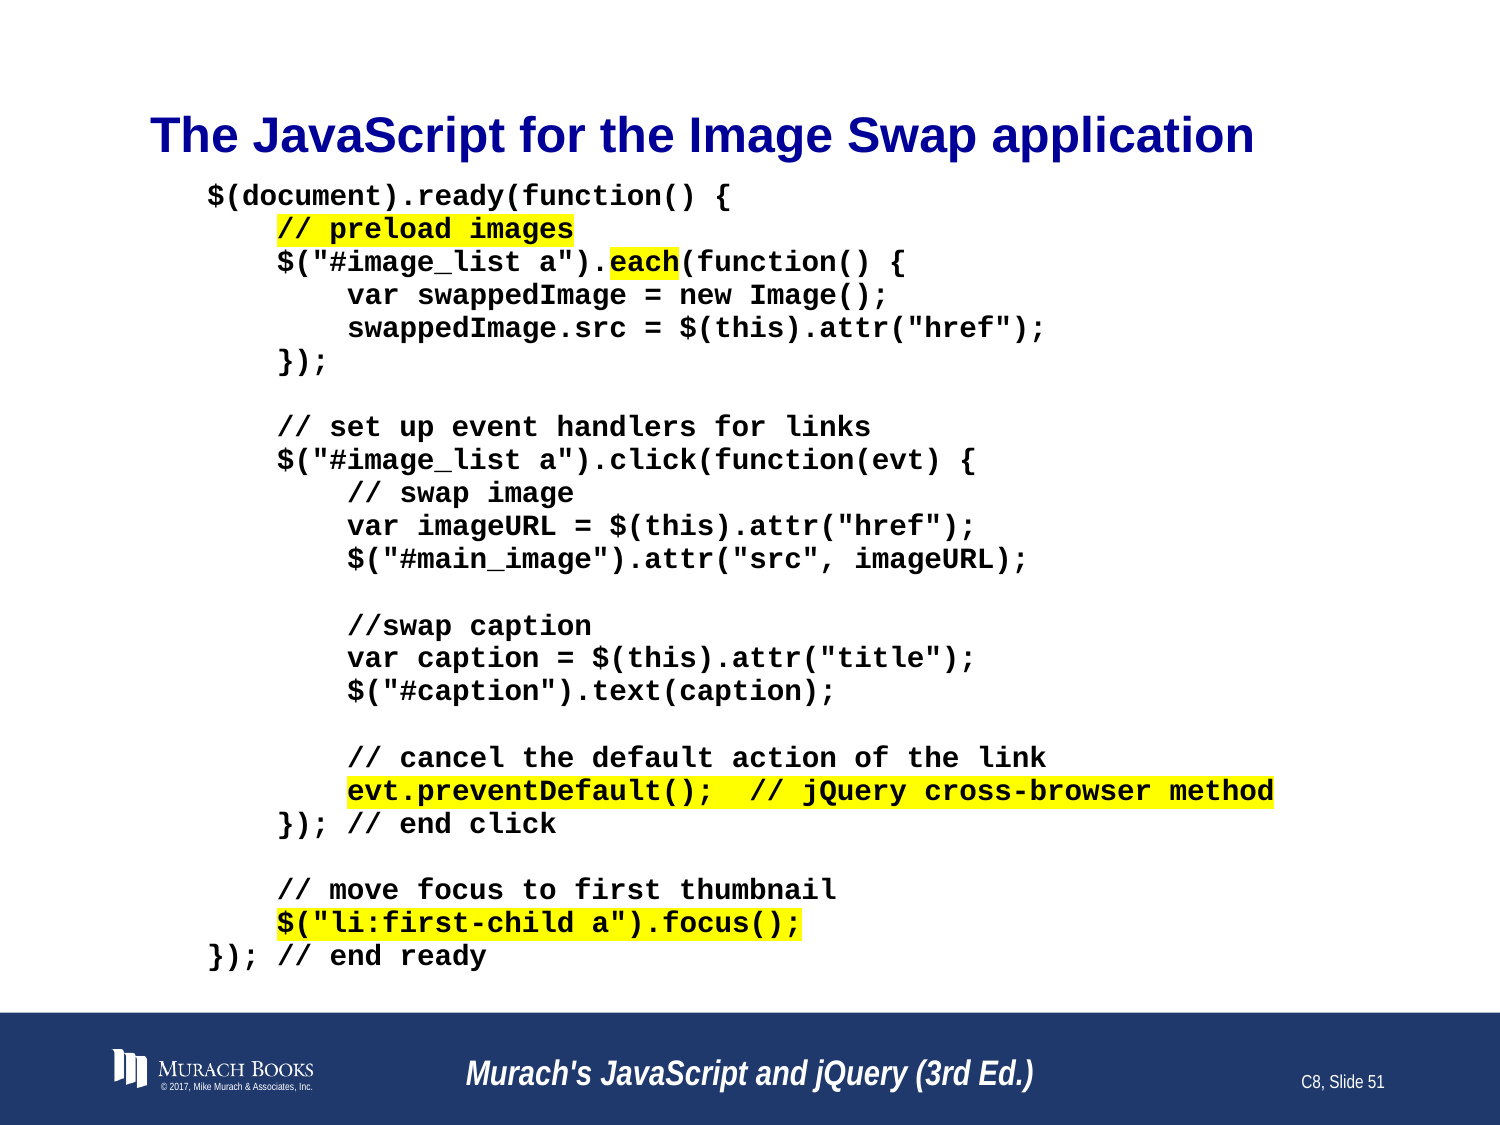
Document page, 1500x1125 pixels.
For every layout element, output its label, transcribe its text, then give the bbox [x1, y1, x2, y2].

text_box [149, 180, 1350, 1013]
footer © 2017, Mike Murach & Associates, Inc. [12, 1025, 463, 1100]
title The JavaScript for the Image Swap application [150, 102, 1350, 164]
slide_number Murach's JavaScript and jQuery (3rd Ed.) [463, 1025, 1050, 1100]
slide_number C8, Slide 51 [1087, 1025, 1400, 1100]
